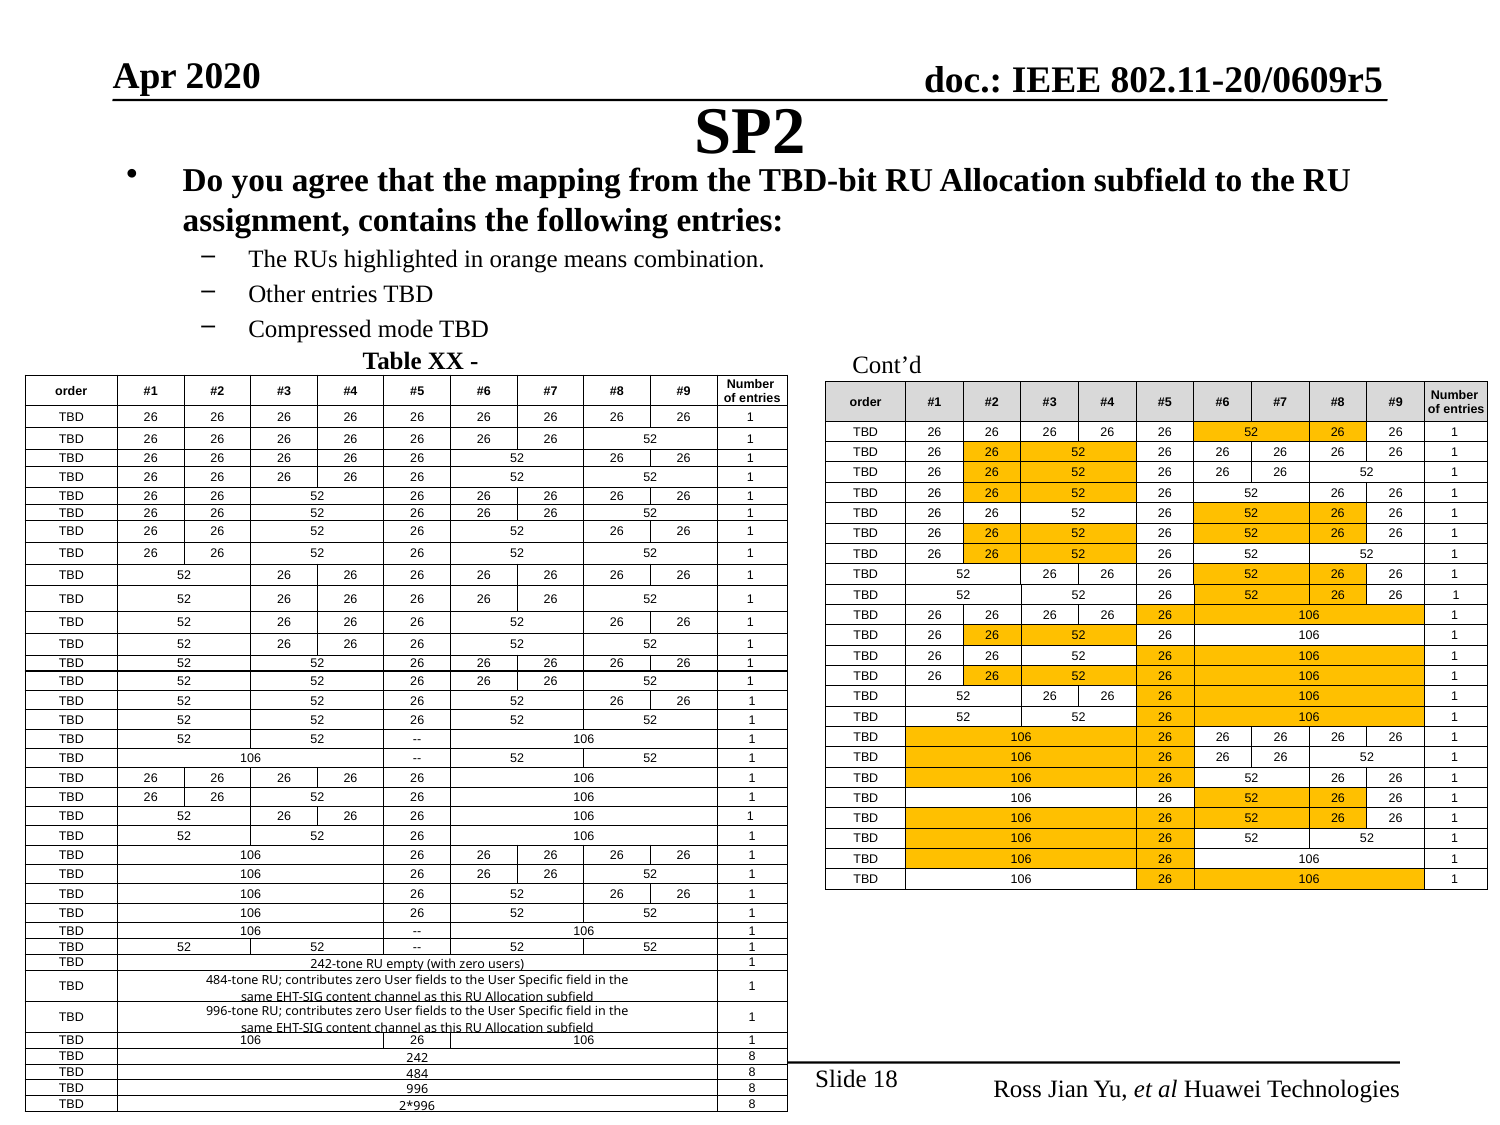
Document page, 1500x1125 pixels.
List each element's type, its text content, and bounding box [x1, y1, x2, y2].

table_cell 106 [1195, 646, 1424, 665]
table_cell 26 [584, 488, 650, 504]
table_cell 26 [384, 488, 450, 504]
table_cell 26 [518, 406, 583, 427]
table_cell 52 [451, 467, 583, 487]
table_cell 26 [1079, 686, 1136, 706]
table_cell 26 [906, 483, 963, 502]
table_header #2 [185, 376, 250, 405]
table_cell 26 [1137, 768, 1194, 787]
table_cell 26 [384, 467, 450, 487]
table_cell 26 [964, 422, 1020, 441]
table_cell 26 [451, 656, 517, 670]
table_cell 26 [384, 904, 450, 922]
table_cell 1 [718, 971, 787, 1001]
text_box Table XX - RU Allocation subfield [117, 337, 511, 375]
table_cell 1 [718, 768, 787, 787]
table_header 52 [1195, 585, 1309, 604]
table_cell 26 [1367, 768, 1424, 787]
table_cell 52 [1195, 788, 1309, 807]
table_cell 1 [1425, 544, 1487, 563]
table_cell 26 [1079, 422, 1136, 441]
table_cell 52 [1021, 503, 1136, 523]
table_cell TBD [26, 939, 117, 954]
table_cell 26 [118, 768, 184, 787]
table_cell 26 [1367, 483, 1424, 502]
table_cell -- [384, 939, 450, 954]
table_cell 52 [118, 826, 250, 845]
table_cell 106 [118, 904, 383, 922]
table_cell 26 [906, 442, 963, 461]
table_cell 26 [1021, 564, 1078, 584]
table_cell 26 [651, 488, 717, 504]
table_cell 1 [1425, 808, 1487, 828]
table_cell TBD [26, 565, 117, 585]
table_cell 26 [451, 488, 517, 504]
table_header #4 [318, 376, 383, 405]
table_cell 1 [718, 428, 787, 449]
table_cell 26 [384, 884, 450, 903]
table_cell TBD [826, 422, 905, 441]
table_cell TBD [26, 656, 117, 670]
table_cell -- [384, 923, 450, 938]
table_cell TBD [26, 749, 117, 767]
table_cell 26 [384, 656, 450, 670]
table_cell 52 [251, 488, 383, 504]
table_cell 52 [1021, 442, 1136, 461]
table_cell TBD [826, 808, 905, 828]
table_cell 26 [118, 543, 184, 564]
table_cell 26 [906, 605, 963, 624]
table_cell 26 [1137, 686, 1194, 706]
table_cell 26 [384, 505, 450, 520]
table_cell 106 [451, 768, 717, 787]
table_cell 26 [384, 1033, 450, 1048]
table_cell 26 [384, 586, 450, 611]
table_cell TBD [826, 442, 905, 461]
table_cell 26 [251, 586, 317, 611]
table_cell TBD [826, 686, 905, 706]
table_cell 26 [1137, 808, 1194, 828]
table_cell TBD [826, 829, 905, 848]
table_cell 52 [118, 612, 250, 633]
table_cell TBD [26, 846, 117, 864]
table_cell 26 [384, 428, 450, 449]
table_cell 26 [651, 656, 717, 670]
table_cell 106 [906, 768, 1136, 787]
table_cell 26 [384, 768, 450, 787]
table_cell TBD [26, 586, 117, 611]
table_cell 26 [1310, 788, 1366, 807]
table_cell 26 [451, 406, 517, 427]
table_cell TBD [826, 625, 905, 645]
table_cell 106 [451, 807, 717, 825]
table_cell 26 [1137, 849, 1194, 868]
table_cell 106 [118, 749, 383, 767]
table_cell 52 [251, 543, 383, 564]
table_header #2 [964, 382, 1020, 421]
table_cell 26 [906, 544, 963, 563]
table_cell 26 [1367, 503, 1424, 523]
table_cell 1 [718, 521, 787, 542]
table_cell 26 [185, 488, 250, 504]
table_cell TBD [26, 730, 117, 748]
table_cell TBD [826, 646, 905, 665]
table_cell TBD [826, 524, 905, 543]
table_cell 52 [251, 691, 383, 709]
table_cell 52 [584, 634, 717, 655]
table_cell 1 [1425, 442, 1487, 461]
table_cell 26 [251, 565, 317, 585]
table_cell 26 [185, 521, 250, 542]
table_cell TBD [826, 849, 905, 868]
table_cell 106 [1195, 707, 1424, 726]
table_cell 26 [584, 450, 650, 466]
table_cell 26 [1137, 869, 1194, 889]
table_cell 26 [651, 406, 717, 427]
table_cell 1 [718, 634, 787, 655]
table_cell 1 [1425, 686, 1487, 706]
table_header #3 [1021, 382, 1078, 421]
table_cell 106 [118, 923, 383, 938]
table_cell 26 [318, 807, 383, 825]
table_cell 106 [906, 829, 1136, 848]
table_cell 26 [118, 505, 184, 520]
table_cell 1 [1425, 666, 1487, 685]
table_cell 26 [451, 865, 517, 883]
table_cell TBD [26, 488, 117, 504]
table_cell 106 [906, 727, 1136, 746]
table_cell 1 [718, 1002, 787, 1032]
table_cell 52 [1022, 666, 1136, 685]
table_cell 26 [1079, 564, 1136, 584]
table_cell 52 [451, 710, 583, 729]
table_cell 52 [1194, 483, 1309, 502]
table_cell 26 [584, 612, 650, 633]
table_cell 106 [1195, 686, 1424, 706]
table_cell 52 [1022, 646, 1136, 665]
table_cell TBD [26, 612, 117, 633]
table_header 52 [1022, 585, 1136, 604]
table_cell 26 [251, 428, 317, 449]
table_cell 26 [1252, 462, 1309, 482]
table_cell 52 [584, 710, 717, 729]
table_header #9 [1367, 382, 1424, 421]
table_cell 52 [251, 656, 383, 670]
table_cell 1 [1425, 564, 1487, 584]
table_cell 106 [118, 846, 383, 864]
table_cell 26 [1079, 605, 1136, 624]
table_cell 26 [251, 807, 317, 825]
table_cell 26 [518, 428, 583, 449]
table_cell 26 [1137, 707, 1194, 726]
table_cell 1 [1425, 788, 1487, 807]
table_cell 52 [1021, 544, 1136, 563]
table_cell 26 [1310, 422, 1366, 441]
table_header 1 [1425, 585, 1487, 604]
table_cell 26 [384, 450, 450, 466]
table_cell 26 [518, 865, 583, 883]
table_cell 52 [1194, 524, 1309, 543]
table_cell 52 [451, 634, 583, 655]
table_cell 26 [384, 691, 450, 709]
table_cell 26 [451, 505, 517, 520]
table_cell TBD [26, 467, 117, 487]
table_cell 26 [584, 406, 650, 427]
table_cell 52 [906, 707, 1021, 726]
table_cell 26 [384, 788, 450, 806]
table_cell TBD [26, 1065, 117, 1079]
table_cell 1 [1425, 747, 1487, 767]
table_cell TBD [26, 1033, 117, 1048]
table_header #8 [1310, 382, 1366, 421]
table_cell 52 [1194, 564, 1309, 584]
table_cell 26 [964, 462, 1020, 482]
table_cell 26 [964, 666, 1021, 685]
table_cell 52 [584, 428, 717, 449]
table_cell 26 [651, 521, 717, 542]
table_cell 26 [518, 488, 583, 504]
table_cell 26 [185, 768, 250, 787]
table_cell TBD [26, 1049, 117, 1064]
table_cell 26 [964, 524, 1020, 543]
table_cell TBD [26, 543, 117, 564]
table_cell 106 [906, 849, 1136, 868]
table_header Number of entries [1425, 382, 1487, 421]
table_cell 106 [118, 865, 383, 883]
table_cell 26 [964, 625, 1021, 645]
table_cell 26 [964, 483, 1020, 502]
table_cell 26 [651, 691, 717, 709]
table_cell 26 [118, 521, 184, 542]
table_cell 26 [1367, 564, 1424, 584]
table_cell 52 [1194, 544, 1309, 563]
list Do you agree that the mapping from the TBD-bit RU Allocation subfield to the RU assignment, contains the following entries: The RUs highlighted in orange means combination. Other entries TBD Compressed mode TBD [110, 150, 1387, 248]
table_cell 26 [1137, 829, 1194, 848]
table_cell 1 [1425, 462, 1487, 482]
table_cell 26 [1137, 544, 1193, 563]
table_cell 26 [185, 428, 250, 449]
table_cell 26 [584, 656, 650, 670]
table_cell 26 [251, 768, 317, 787]
table_cell 8 [718, 1096, 787, 1111]
table_header #3 [251, 376, 317, 405]
table_cell 26 [1137, 605, 1194, 624]
table_cell 26 [1310, 524, 1366, 543]
table_cell 26 [185, 505, 250, 520]
table_cell 1 [1425, 829, 1487, 848]
table_cell 26 [118, 788, 184, 806]
table_cell TBD [26, 1080, 117, 1095]
table_cell 26 [318, 467, 383, 487]
table_header 26 [518, 672, 583, 690]
table_cell 26 [584, 691, 650, 709]
table_cell 26 [964, 646, 1021, 665]
table_header 1 [718, 672, 787, 690]
table_cell 1 [718, 904, 787, 922]
table_header #8 [584, 376, 650, 405]
table_cell TBD [26, 807, 117, 825]
table_cell TBD [826, 768, 905, 787]
table_cell 26 [1367, 442, 1424, 461]
table_cell 1 [718, 730, 787, 748]
table_cell 52 [451, 884, 583, 903]
table_cell 52 [1021, 462, 1136, 482]
table_cell 1 [718, 923, 787, 938]
table_cell 106 [451, 923, 717, 938]
table_cell 26 [1310, 503, 1366, 523]
table_cell 26 [964, 442, 1020, 461]
table_header 26 [384, 672, 450, 690]
table_cell 52 [1021, 524, 1136, 543]
table_cell 26 [1194, 442, 1251, 461]
table_header #1 [906, 387, 963, 421]
table_cell 26 [185, 406, 250, 427]
table_cell 26 [1137, 747, 1194, 767]
table_cell 52 [251, 788, 383, 806]
slide_number Slide 18 [812, 1061, 901, 1093]
table_cell 26 [1195, 727, 1251, 746]
table_cell TBD [826, 666, 905, 685]
table_cell 52 [251, 521, 383, 542]
table_cell 26 [251, 467, 317, 487]
table_cell 52 [251, 730, 383, 748]
table_cell TBD [826, 747, 905, 767]
text_box Cont’d [837, 341, 963, 387]
table_cell 26 [518, 586, 583, 611]
table_header #7 [1252, 382, 1309, 421]
table_cell 26 [651, 612, 717, 633]
table_header #5 [384, 376, 450, 405]
table_header 52 [251, 672, 383, 690]
table_cell 26 [118, 467, 184, 487]
table_cell 26 [384, 846, 450, 864]
table_cell 26 [251, 406, 317, 427]
table_cell 26 [384, 710, 450, 729]
table_cell 52 [1195, 829, 1309, 848]
table_cell 26 [518, 565, 583, 585]
table_cell 26 [118, 428, 184, 449]
table_cell 26 [384, 826, 450, 845]
table_cell 52 [451, 691, 583, 709]
table_cell 26 [384, 543, 450, 564]
table_cell 26 [1137, 442, 1193, 461]
table_cell 106 [1195, 849, 1424, 868]
table_cell TBD [26, 884, 117, 903]
table_cell 106 [451, 826, 717, 845]
table_cell 1 [1425, 768, 1487, 787]
table_cell 1 [718, 807, 787, 825]
table_cell TBD [26, 505, 117, 520]
table_cell 52 [118, 807, 250, 825]
table_cell 106 [906, 788, 1136, 807]
table_cell TBD [826, 869, 905, 889]
table_cell 26 [1137, 422, 1193, 441]
table_cell 52 [451, 939, 583, 954]
table_cell 26 [384, 807, 450, 825]
table_cell TBD [26, 691, 117, 709]
table_cell 106 [1195, 625, 1424, 645]
table_cell 1 [1425, 727, 1487, 746]
table_cell 1 [718, 656, 787, 670]
table_cell 26 [185, 467, 250, 487]
table_cell 52 [584, 543, 717, 564]
table_cell 106 [451, 788, 717, 806]
table_cell 8 [718, 1080, 787, 1095]
table_cell 26 [1022, 605, 1078, 624]
table_header order [26, 376, 117, 405]
table_header #4 [1079, 382, 1136, 421]
table_cell 26 [1367, 727, 1424, 746]
table_cell TBD [826, 544, 905, 563]
table_cell TBD [26, 955, 117, 970]
table_cell TBD [826, 564, 905, 584]
table_cell 26 [1137, 666, 1194, 685]
table_cell 26 [1310, 768, 1366, 787]
table_cell TBD [26, 521, 117, 542]
table_cell 26 [518, 505, 583, 520]
table_cell 106 [451, 730, 717, 748]
table_cell 52 [118, 691, 250, 709]
table_cell TBD [26, 788, 117, 806]
table_cell 26 [384, 634, 450, 655]
table_cell 26 [1252, 747, 1309, 767]
table_cell 106 [1195, 869, 1424, 889]
table_cell 26 [451, 846, 517, 864]
table_cell 52 [584, 939, 717, 954]
table_cell 26 [906, 524, 963, 543]
table_cell 1 [1425, 625, 1487, 645]
table_header #7 [518, 376, 583, 405]
table_cell 52 [118, 565, 250, 585]
table_cell 106 [1195, 605, 1424, 624]
table_cell 52 [118, 710, 250, 729]
table_cell 52 [1194, 422, 1309, 441]
table_cell 106 [451, 1033, 717, 1048]
table_cell 26 [1137, 503, 1193, 523]
table_cell 26 [1310, 564, 1366, 584]
table_cell 1 [718, 565, 787, 585]
table_cell 26 [1137, 788, 1194, 807]
table_cell 1 [1425, 605, 1487, 624]
table_cell 1 [718, 788, 787, 806]
table_cell 52 [251, 710, 383, 729]
table_cell 26 [318, 428, 383, 449]
table_cell TBD [26, 923, 117, 938]
table_cell 26 [906, 462, 963, 482]
table_cell 26 [1252, 727, 1309, 746]
table_cell 106 [906, 808, 1136, 828]
table_cell 242-tone RU empty (with zero users) [118, 955, 717, 970]
table_cell 26 [318, 586, 383, 611]
table_cell 996-tone RU; contributes zero User fields to the User Specific field in the same EHT-SIG content channel as this RU Allocation subfield [118, 1002, 717, 1032]
table_cell 1 [718, 586, 787, 611]
table_cell 26 [318, 450, 383, 466]
table_cell 52 [451, 612, 583, 633]
table_cell 26 [318, 565, 383, 585]
table_cell 26 [651, 565, 717, 585]
table_header 26 [1367, 585, 1424, 604]
table_cell 52 [584, 865, 717, 883]
table_cell 26 [451, 586, 517, 611]
table_cell 1 [718, 955, 787, 970]
table_cell 1 [718, 406, 787, 427]
table_cell 26 [318, 768, 383, 787]
table_header 52 [906, 585, 1021, 604]
table_cell 106 [1195, 666, 1424, 685]
table_header #5 [1137, 382, 1193, 421]
table_cell 52 [118, 730, 250, 748]
table_cell 1 [718, 939, 787, 954]
table_cell TBD [26, 406, 117, 427]
table_cell 26 [1367, 524, 1424, 543]
table_cell 26 [1367, 808, 1424, 828]
table_cell TBD [26, 826, 117, 845]
table_cell 26 [185, 543, 250, 564]
table_header #6 [451, 376, 517, 405]
table_cell -- [384, 730, 450, 748]
table_header #9 [651, 376, 717, 405]
table_cell 26 [185, 788, 250, 806]
table_cell 52 [118, 656, 250, 670]
table_cell TBD [826, 605, 905, 624]
table_cell TBD [26, 904, 117, 922]
table_cell 1 [718, 884, 787, 903]
table_cell 26 [1310, 808, 1366, 828]
table_cell 26 [1137, 462, 1193, 482]
table_cell 26 [518, 656, 583, 670]
title SP2 [112, 82, 1388, 171]
table_cell -- [384, 749, 450, 767]
table_cell 1 [1425, 503, 1487, 523]
table_cell 26 [906, 646, 963, 665]
table_cell 52 [1195, 808, 1309, 828]
table_cell 1 [718, 749, 787, 767]
table_cell 26 [1194, 462, 1251, 482]
table_cell TBD [826, 788, 905, 807]
table_cell 26 [118, 450, 184, 466]
table_cell 1 [1425, 646, 1487, 665]
table_cell 26 [1137, 483, 1193, 502]
table_cell 1 [1425, 483, 1487, 502]
table_header 26 [451, 672, 517, 690]
table_cell 52 [118, 634, 250, 655]
table_cell 52 [451, 543, 583, 564]
table_cell 26 [251, 634, 317, 655]
table_cell 52 [906, 686, 1021, 706]
table_cell 26 [584, 846, 650, 864]
table_cell 52 [1310, 462, 1424, 482]
table_cell 106 [118, 1033, 383, 1048]
table_cell 1 [718, 691, 787, 709]
table_cell 26 [584, 565, 650, 585]
table_header order [826, 382, 905, 421]
table_cell 242 [118, 1049, 717, 1064]
table_cell 26 [584, 521, 650, 542]
table_cell 26 [1137, 524, 1193, 543]
table_cell 1 [718, 450, 787, 466]
table_cell 26 [651, 884, 717, 903]
table_cell 484-tone RU; contributes zero User fields to the User Specific field in the same EHT-SIG content channel as this RU Allocation subfield [118, 971, 717, 1001]
table_cell 52 [1310, 544, 1424, 563]
table_cell 1 [718, 846, 787, 864]
table_cell 1 [718, 826, 787, 845]
table_cell 52 [451, 450, 583, 466]
table_cell 52 [451, 749, 583, 767]
table_header 52 [584, 672, 717, 690]
table_cell 1 [718, 467, 787, 487]
table_header 26 [1310, 585, 1366, 604]
table_cell 26 [318, 406, 383, 427]
table_cell 52 [1022, 707, 1136, 726]
table_cell 52 [118, 939, 250, 954]
table_cell 52 [584, 505, 717, 520]
table_cell 52 [1022, 625, 1136, 645]
table_cell 26 [185, 450, 250, 466]
table_header Number of entries [718, 376, 787, 405]
table_cell 26 [1022, 686, 1078, 706]
table_cell 8 [718, 1049, 787, 1064]
table_cell 1 [718, 505, 787, 520]
table_cell TBD [26, 865, 117, 883]
table_cell 1 [1425, 707, 1487, 726]
table_header TBD [826, 585, 905, 604]
table_cell TBD [26, 710, 117, 729]
table_cell 26 [906, 666, 963, 685]
table_cell 106 [118, 884, 383, 903]
table_cell 26 [384, 865, 450, 883]
table_cell 106 [906, 747, 1136, 767]
table_cell 52 [1310, 747, 1424, 767]
table_cell TBD [26, 1002, 117, 1032]
table_cell 26 [906, 422, 963, 441]
table_header #6 [1194, 382, 1251, 421]
table_cell 26 [1310, 442, 1366, 461]
table_cell 2*996 [118, 1096, 717, 1111]
table_cell 26 [318, 634, 383, 655]
table_cell 52 [906, 564, 1020, 584]
table_header 26 [1137, 585, 1194, 604]
table_cell 996 [118, 1080, 717, 1095]
table_cell 26 [1367, 422, 1424, 441]
table_cell TBD [826, 483, 905, 502]
table_cell 106 [906, 869, 1136, 889]
table_cell TBD [826, 727, 905, 746]
table_cell 52 [251, 939, 383, 954]
table_cell 26 [384, 406, 450, 427]
table_cell 1 [718, 612, 787, 633]
table_cell 26 [1137, 727, 1194, 746]
table_cell 26 [651, 846, 717, 864]
table_cell 26 [384, 612, 450, 633]
table_header 52 [118, 672, 250, 690]
table_cell 26 [1367, 788, 1424, 807]
table_cell 26 [1137, 625, 1194, 645]
table_cell TBD [26, 1096, 117, 1111]
table_cell 52 [451, 521, 583, 542]
table_cell 26 [964, 503, 1020, 523]
table_cell 26 [906, 503, 963, 523]
table_cell 26 [906, 625, 963, 645]
table_cell TBD [26, 428, 117, 449]
table_cell 52 [584, 749, 717, 767]
table_cell 26 [451, 565, 517, 585]
table_cell 26 [118, 488, 184, 504]
table_cell 52 [451, 904, 583, 922]
table_cell 1 [1425, 849, 1487, 868]
table_cell 26 [251, 450, 317, 466]
table_cell 26 [1310, 483, 1366, 502]
table_cell 52 [1195, 768, 1309, 787]
table_cell 26 [1137, 646, 1194, 665]
table_cell TBD [26, 450, 117, 466]
table_cell 26 [584, 884, 650, 903]
table_cell 26 [1137, 564, 1193, 584]
table_cell 1 [718, 1033, 787, 1048]
table_cell TBD [26, 634, 117, 655]
table_cell 1 [718, 710, 787, 729]
table_cell 52 [118, 586, 250, 611]
table_cell TBD [26, 971, 117, 1001]
table_cell 26 [1310, 727, 1366, 746]
table_cell 26 [384, 521, 450, 542]
table_cell 52 [584, 904, 717, 922]
table_cell 26 [964, 544, 1020, 563]
table_cell TBD [826, 707, 905, 726]
table_cell 52 [251, 826, 383, 845]
table_cell 52 [584, 467, 717, 487]
table_cell 52 [251, 505, 383, 520]
table_cell 26 [118, 406, 184, 427]
table_cell TBD [26, 768, 117, 787]
table_cell 26 [964, 605, 1021, 624]
table_cell 8 [718, 1065, 787, 1079]
table_cell 26 [318, 612, 383, 633]
table_cell 1 [718, 543, 787, 564]
table_cell 484 [118, 1065, 717, 1079]
table_cell 26 [1021, 422, 1078, 441]
table_cell 1 [718, 488, 787, 504]
table_cell 1 [1425, 524, 1487, 543]
table_cell 52 [1310, 829, 1424, 848]
table_cell 26 [451, 428, 517, 449]
table_cell 52 [584, 586, 717, 611]
table_cell 1 [718, 865, 787, 883]
table_cell 52 [1194, 503, 1309, 523]
table_cell 26 [518, 846, 583, 864]
table_cell 26 [251, 612, 317, 633]
table_cell TBD [826, 462, 905, 482]
table_cell 52 [1021, 483, 1136, 502]
table_cell TBD [826, 503, 905, 523]
table_cell 1 [1425, 422, 1487, 441]
table_cell 26 [384, 565, 450, 585]
table_cell 26 [1252, 442, 1309, 461]
table_header #1 [118, 376, 184, 405]
table_cell 1 [1425, 869, 1487, 889]
table_cell 26 [651, 450, 717, 466]
table_header TBD [26, 672, 117, 690]
table_cell 26 [1195, 747, 1251, 767]
